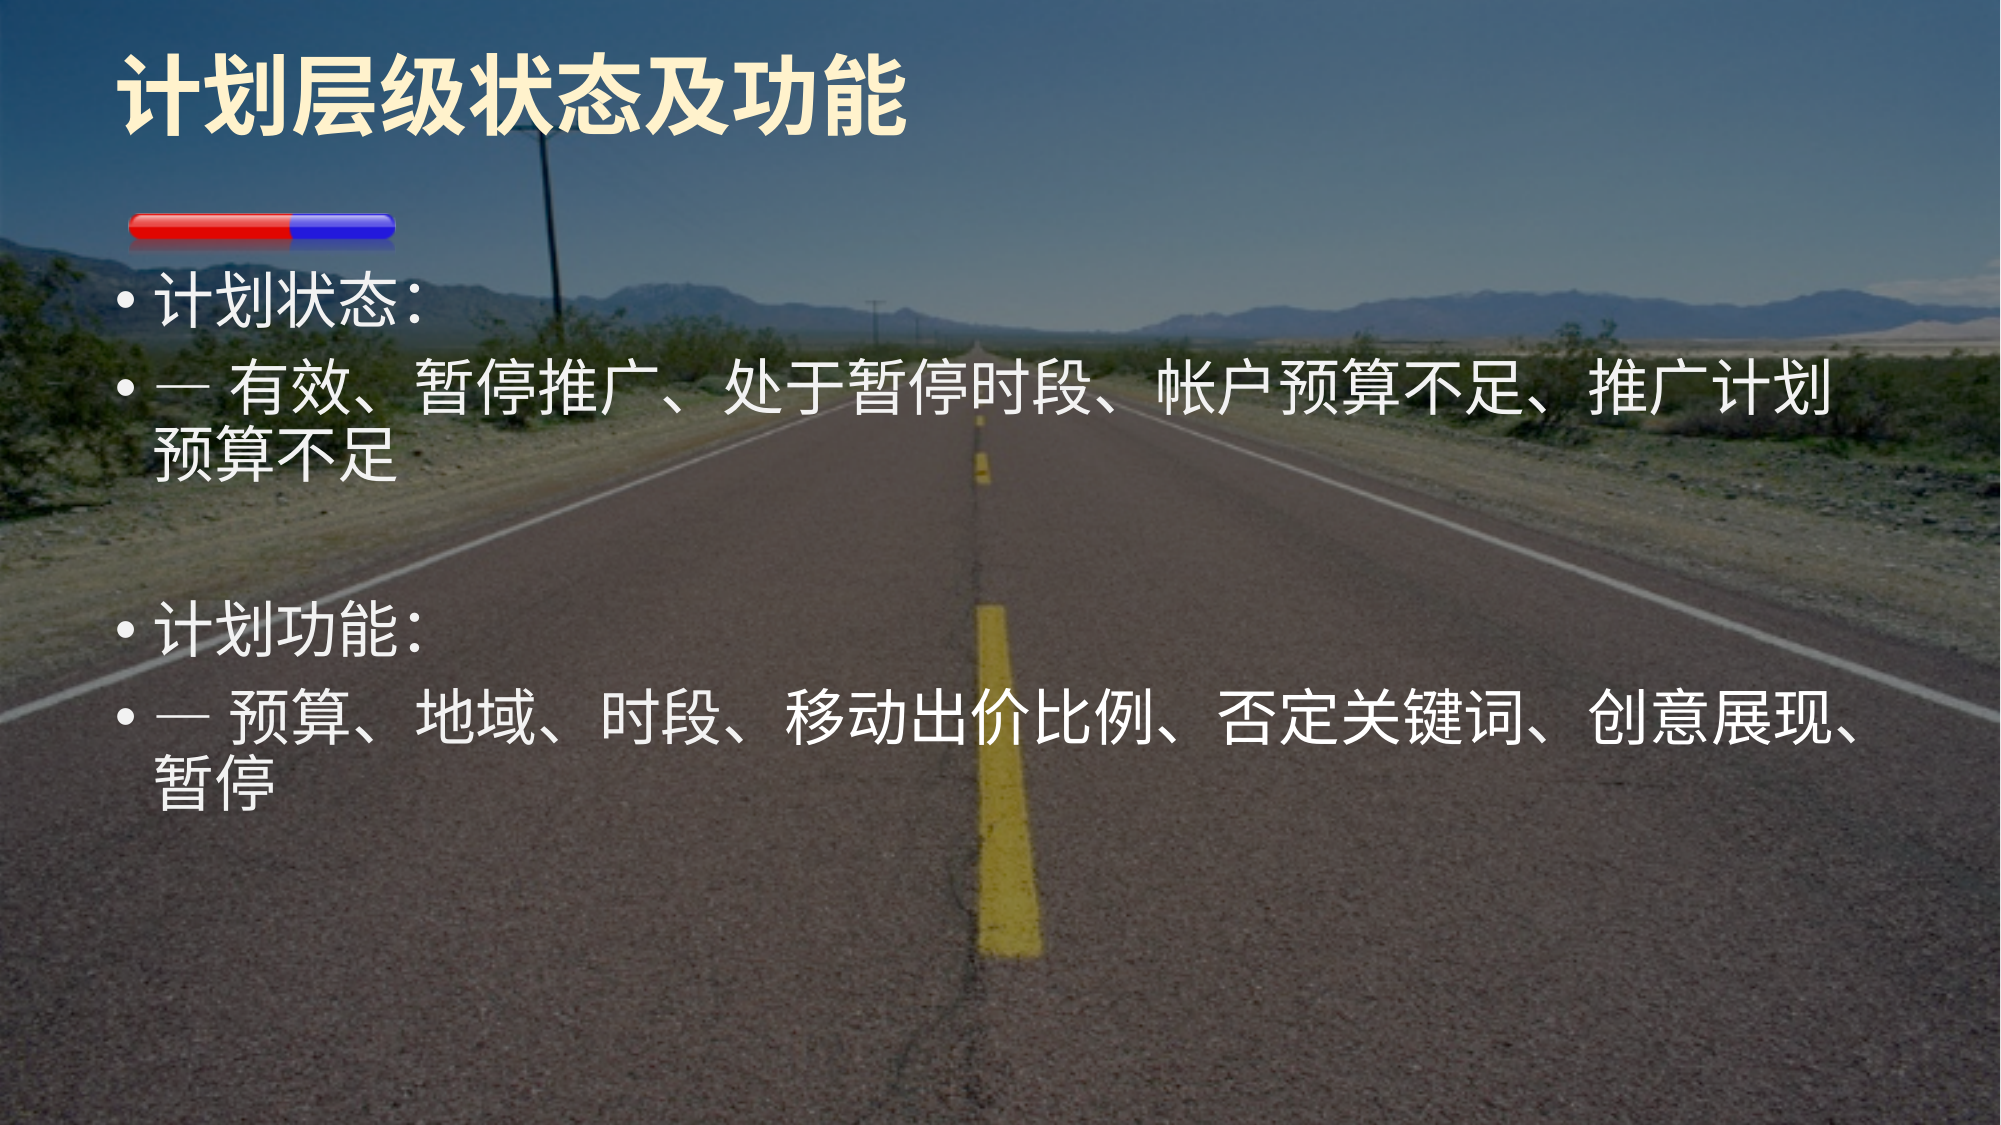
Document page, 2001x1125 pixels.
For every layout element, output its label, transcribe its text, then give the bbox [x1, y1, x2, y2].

picture [0, 0, 2001, 1125]
list 计划状态： —有效、暂停推广、处于暂停时段、帐户预算不足、推广计划预算不足 计划功能： —预算、地域、时段、移动出价比例、否定关键词、创意展现、暂停 [99, 262, 1900, 1005]
title 计划层级状态及功能 [99, 45, 1521, 203]
